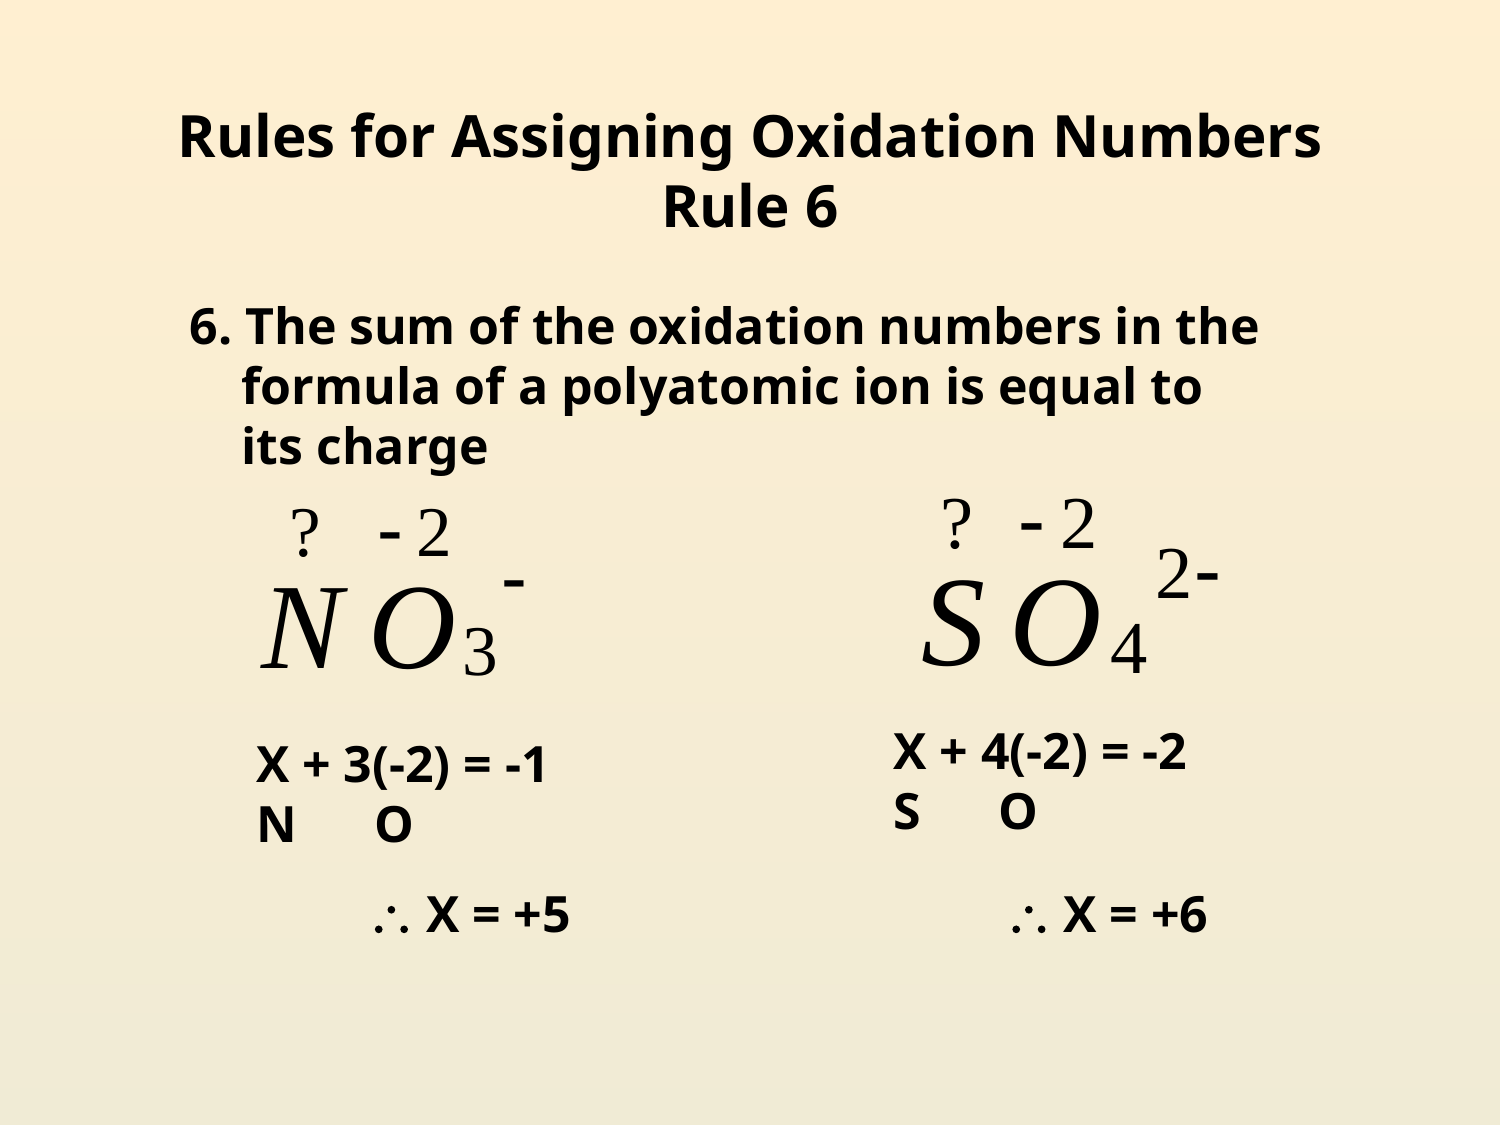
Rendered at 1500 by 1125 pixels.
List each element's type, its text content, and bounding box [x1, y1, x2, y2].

text_box  X = +6 [992, 874, 1224, 950]
text_box 6. The sum of the oxidation numbers in the formula of a polyatomic ion is equal to its charge [174, 287, 1315, 483]
text_box X + 3(-2) = -1 N O [241, 724, 565, 860]
title Rules for Assigning Oxidation Numbers Rule 6 [112, 74, 1388, 263]
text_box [237, 474, 563, 699]
text_box  X = +5 [355, 874, 586, 950]
text_box X + 4(-2) = -2 S O [878, 712, 1203, 848]
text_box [899, 462, 1263, 698]
